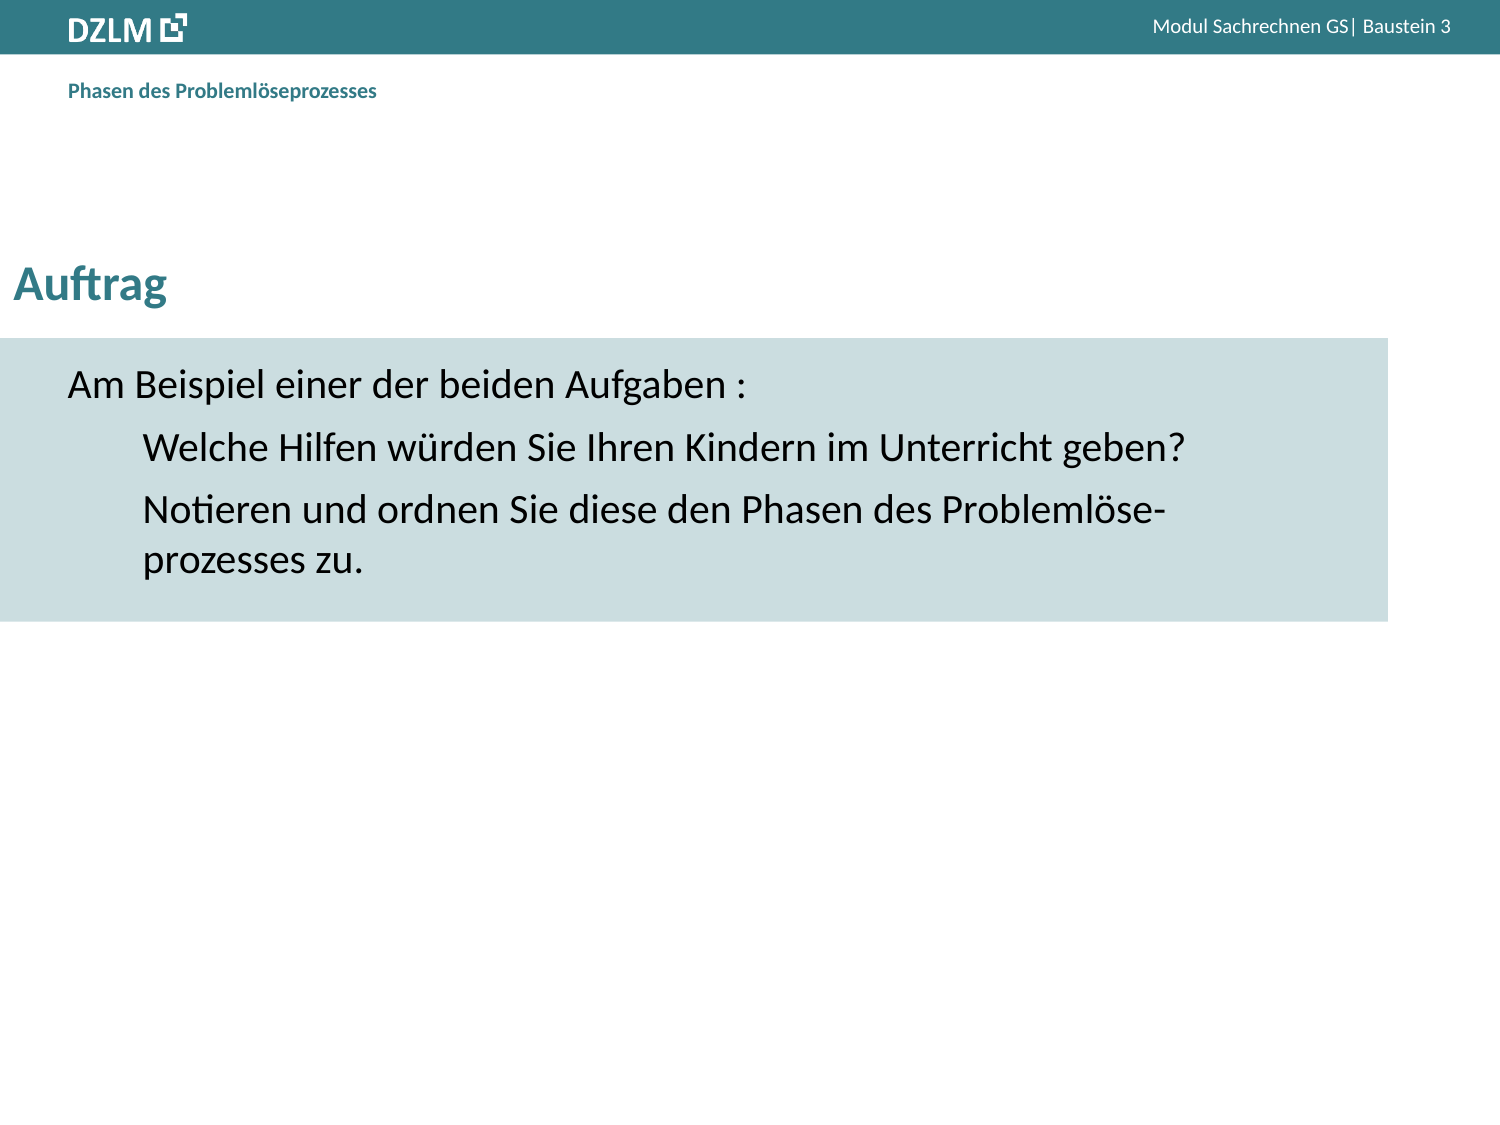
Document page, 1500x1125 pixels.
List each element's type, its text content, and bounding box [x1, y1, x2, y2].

text_box [0, 338, 1388, 622]
text_box Am Beispiel einer der beiden Aufgaben : Welche Hilfen würden Sie Ihren Kindern im Unterricht geben? Notieren und ordnen Sie diese den Phasen des Problemlöse- prozesses zu. [53, 349, 1247, 590]
text_box Auftrag [0, 243, 295, 319]
title Phasen des Problemlöseprozesses [53, 68, 1500, 149]
